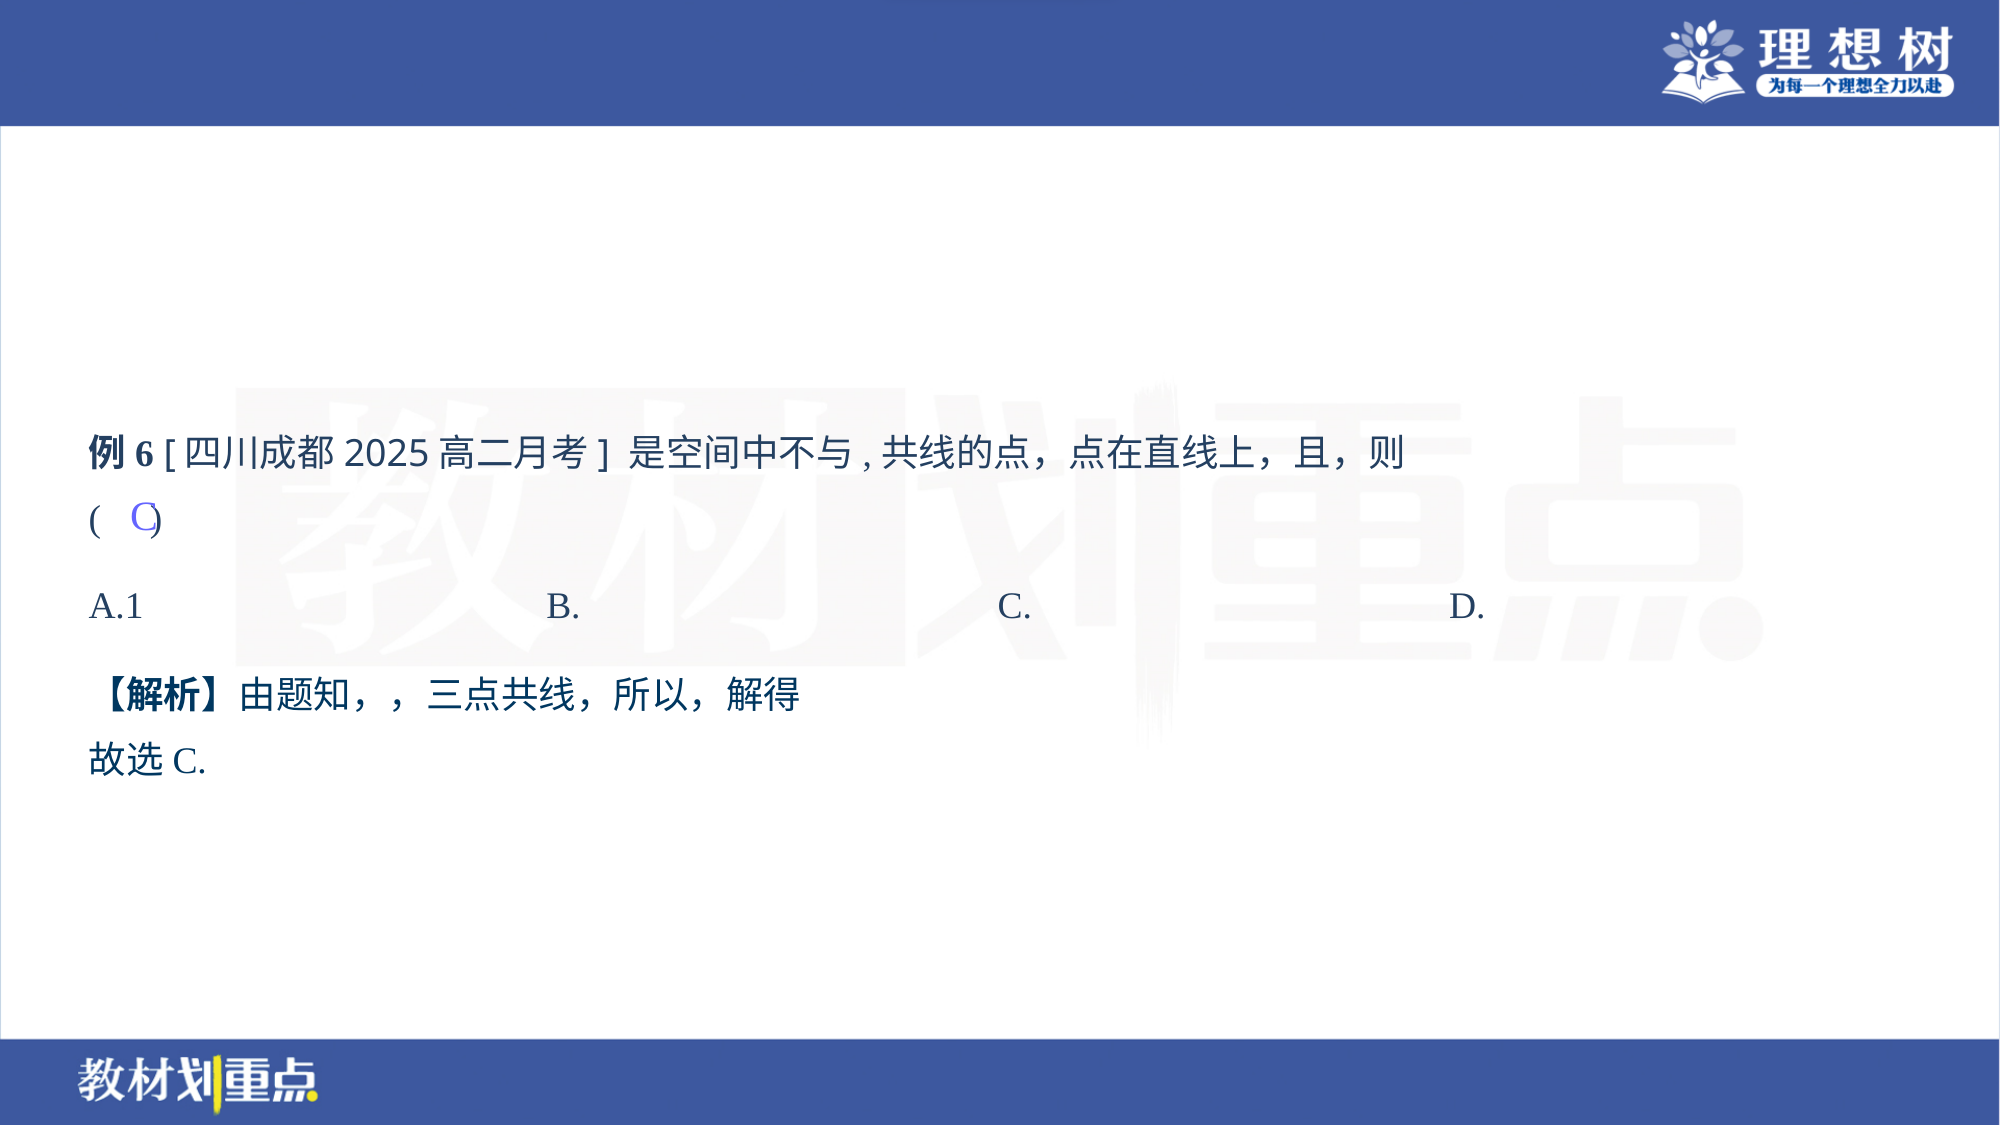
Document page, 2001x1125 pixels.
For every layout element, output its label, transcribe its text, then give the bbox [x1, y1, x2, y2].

picture [0, 0, 2000, 1125]
text_box C [115, 486, 174, 537]
